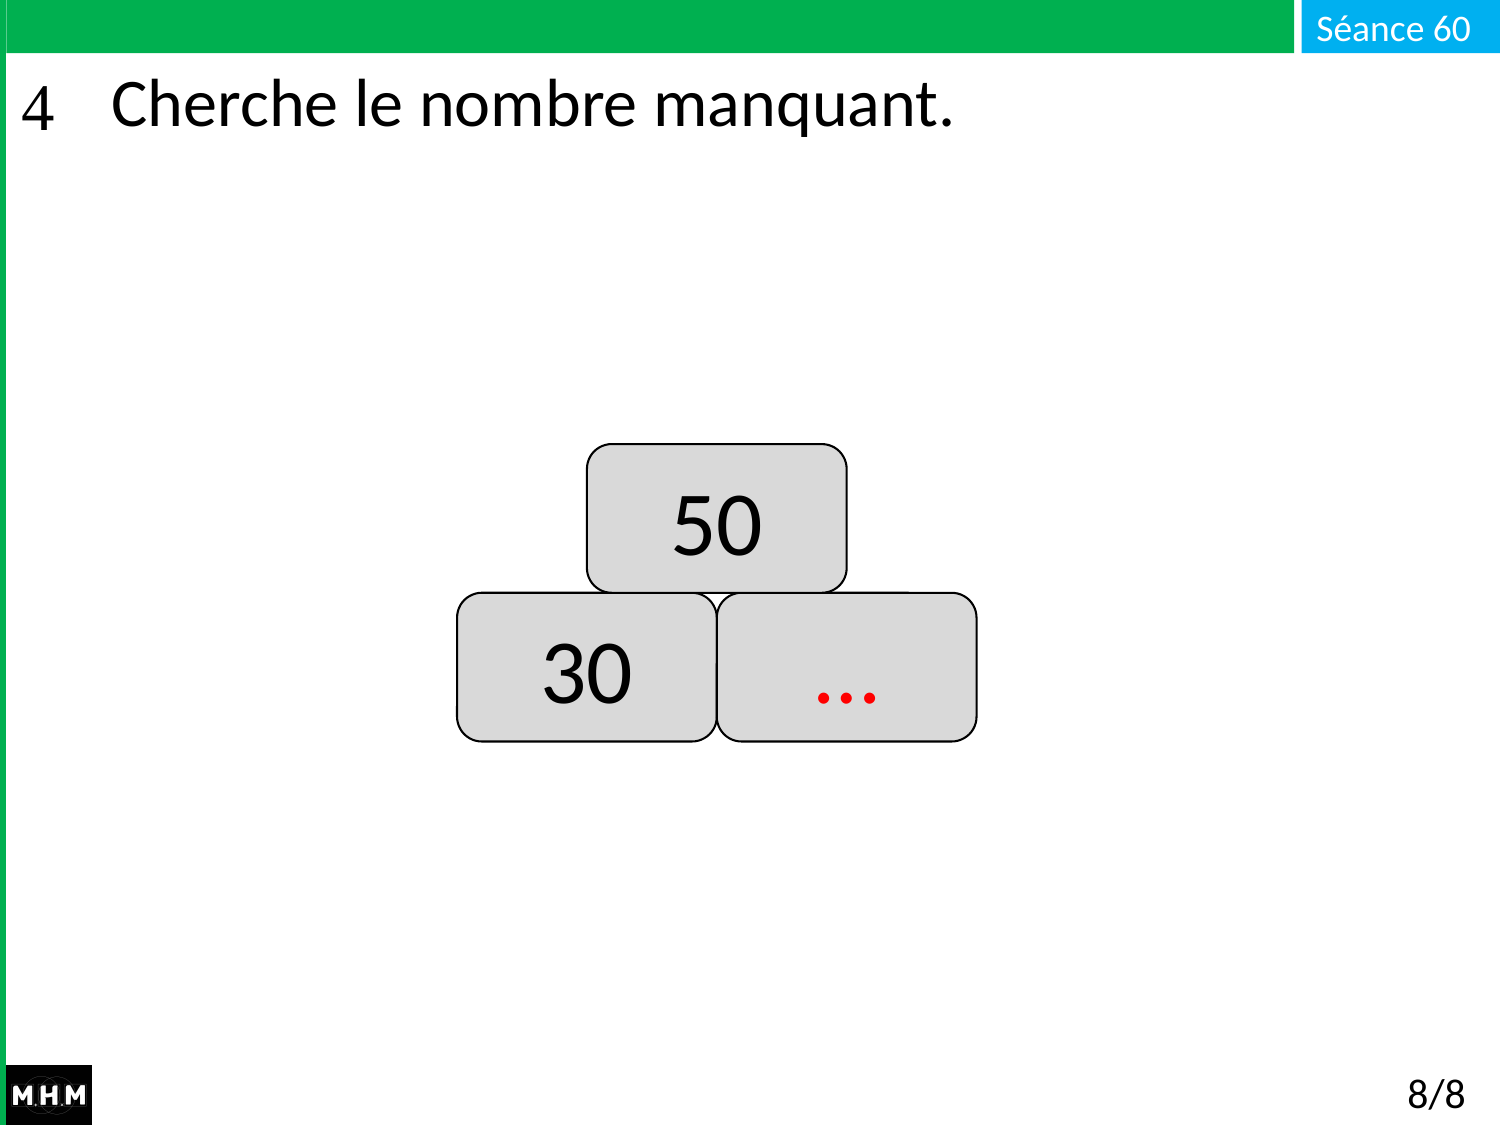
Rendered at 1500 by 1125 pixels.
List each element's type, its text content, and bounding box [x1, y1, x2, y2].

list 8/8 [1373, 1064, 1500, 1125]
text_box 50 [585, 443, 848, 594]
title Cherche le nombre manquant. [96, 60, 1391, 150]
text_box … [715, 591, 978, 743]
text_box 30 [455, 591, 717, 743]
picture [6, 1065, 92, 1125]
